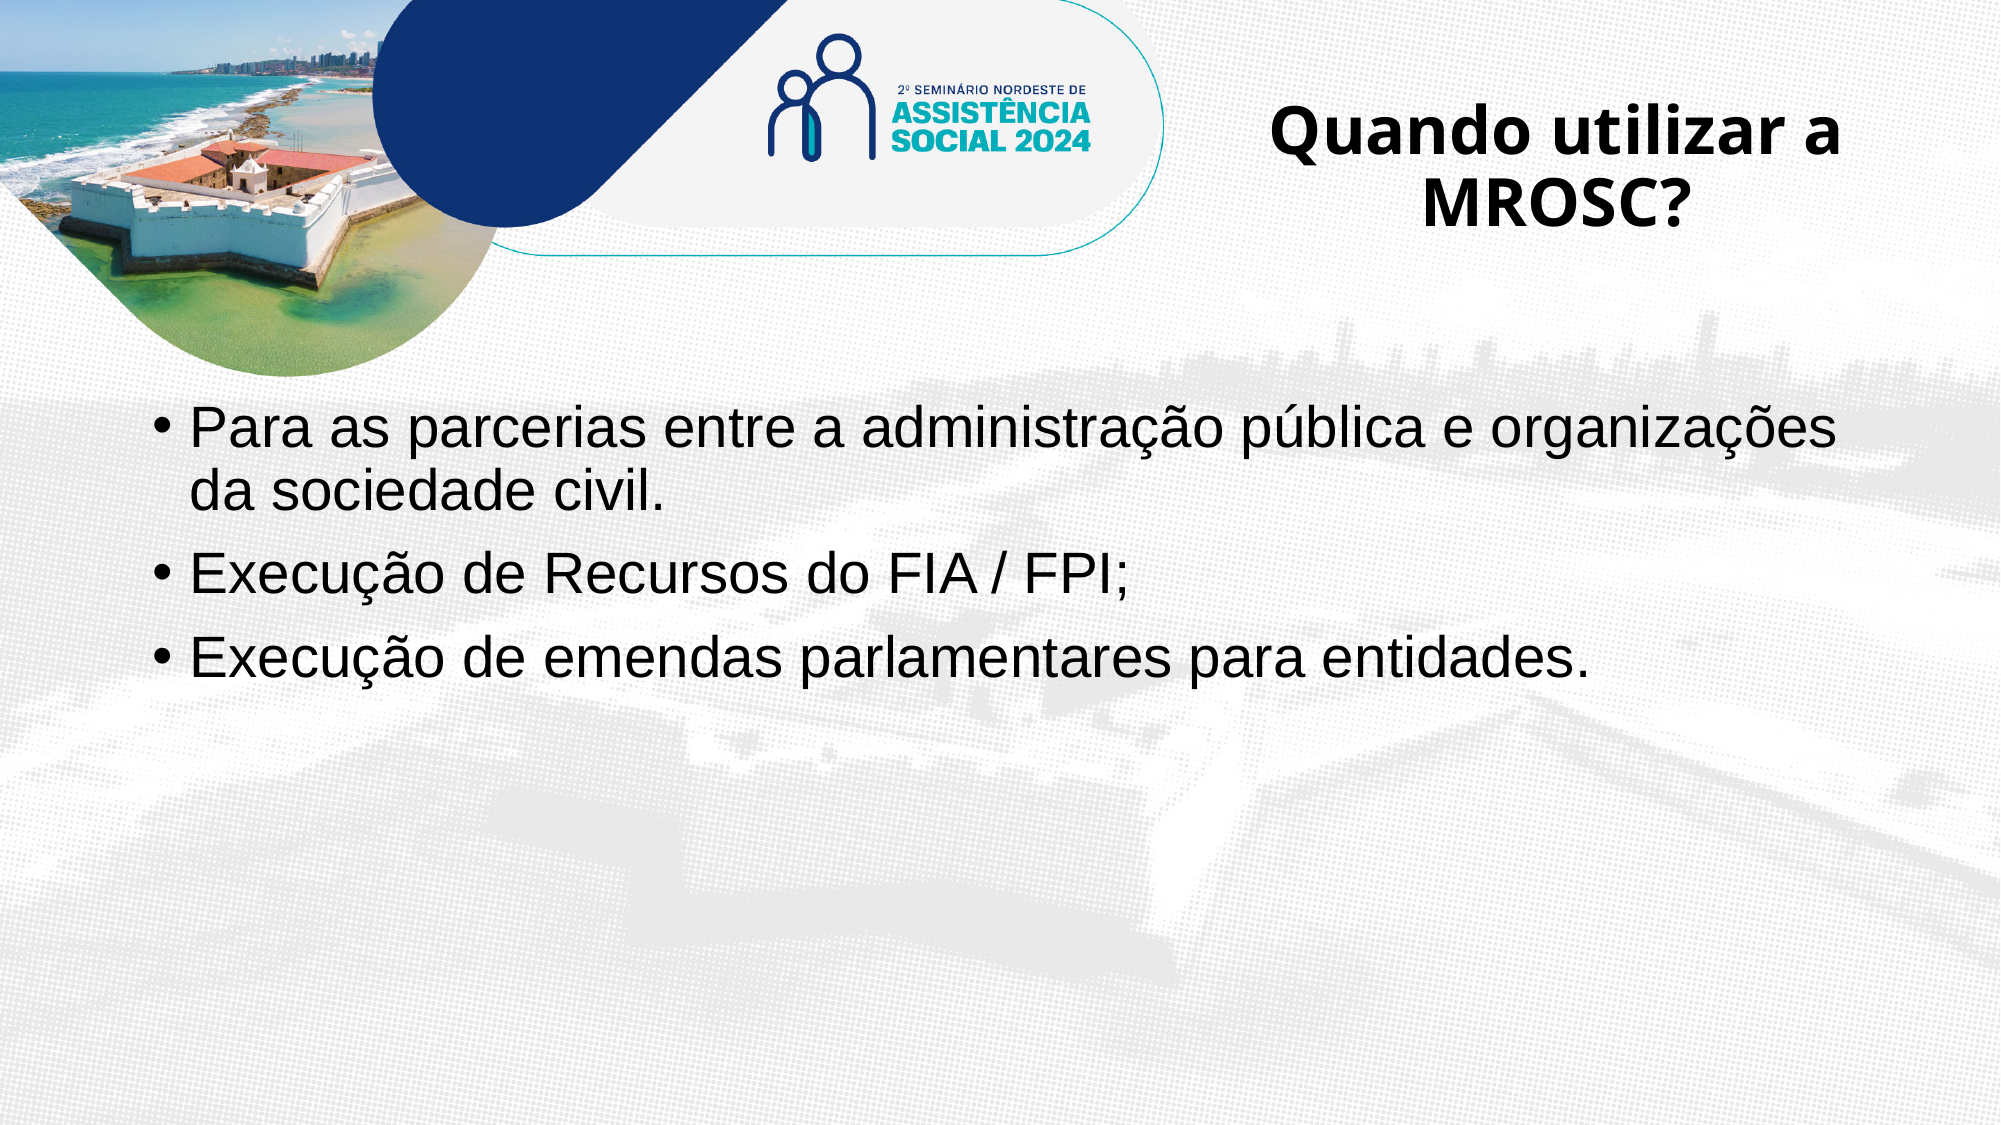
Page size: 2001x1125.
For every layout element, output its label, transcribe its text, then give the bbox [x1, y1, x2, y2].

picture [0, 0, 2001, 1125]
title Quando utilizar a MROSC? [1193, 59, 1920, 278]
list Para as parcerias entre a administração pública e organizações da sociedade civil. Execução de Recursos do FIA / FPI; Execução de emendas parlamentares para entidades. [137, 389, 1888, 1104]
